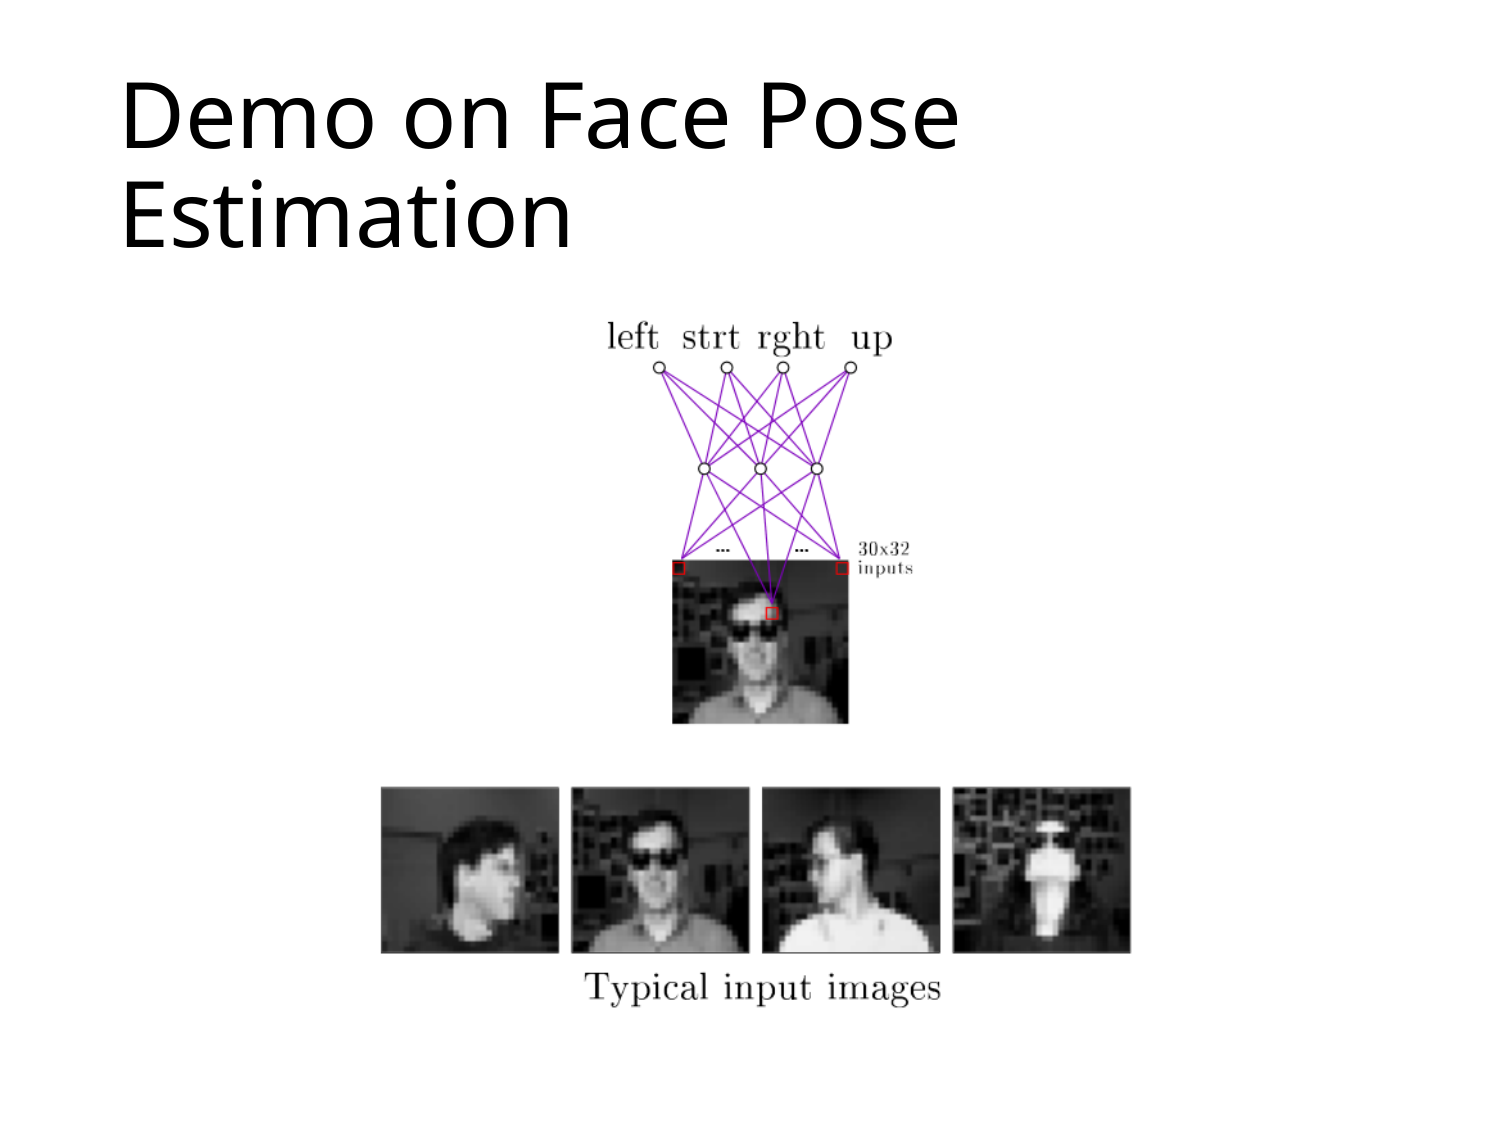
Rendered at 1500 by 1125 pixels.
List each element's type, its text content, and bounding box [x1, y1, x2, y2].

title Demo on Face Pose Estimation [103, 59, 1397, 278]
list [340, 299, 1160, 1014]
